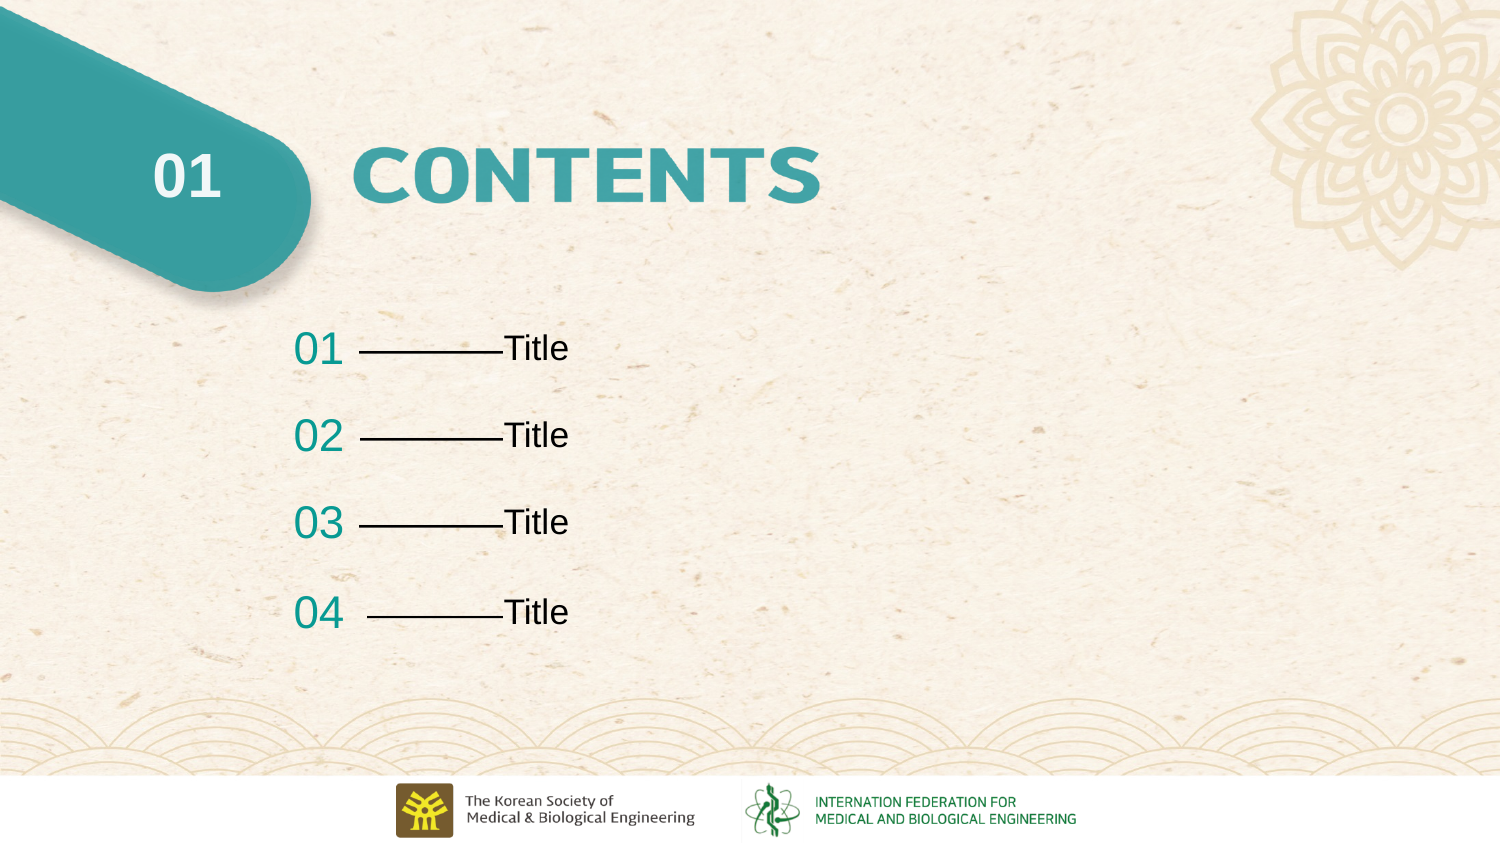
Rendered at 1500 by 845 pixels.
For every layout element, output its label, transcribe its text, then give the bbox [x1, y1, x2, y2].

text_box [367, 612, 503, 621]
text_box 01 [144, 131, 273, 227]
text_box Title [495, 495, 899, 559]
text_box Title [495, 408, 899, 472]
text_box 02 [286, 401, 556, 469]
text_box Title [495, 585, 899, 649]
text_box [360, 434, 503, 444]
picture [0, 0, 1500, 844]
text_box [359, 521, 503, 531]
text_box Title [495, 321, 899, 385]
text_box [359, 347, 503, 357]
text_box 04 [286, 579, 556, 646]
text_box 01 [286, 314, 556, 381]
text_box 03 [286, 488, 556, 556]
